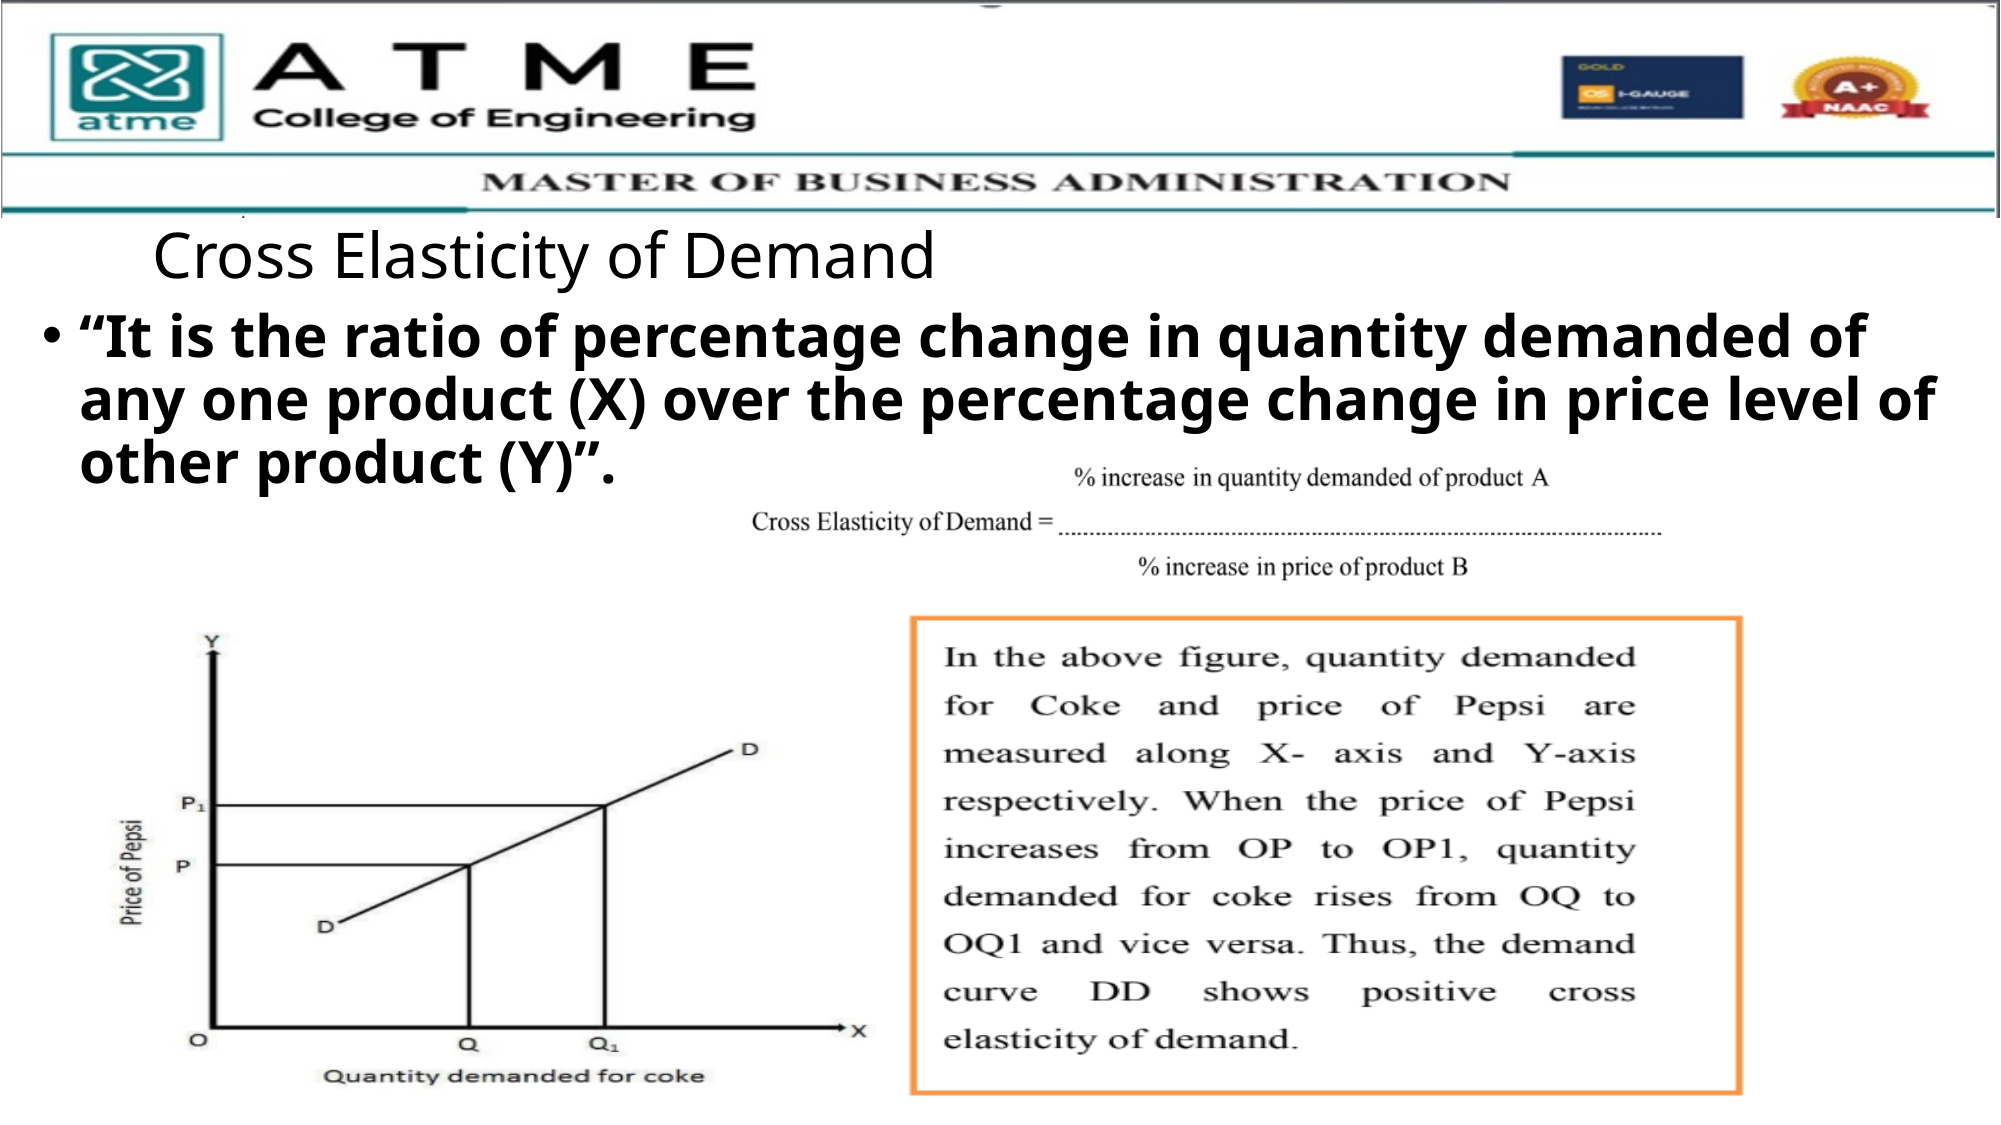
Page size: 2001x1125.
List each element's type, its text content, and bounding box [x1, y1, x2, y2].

picture [15, 460, 1772, 1106]
picture [1, 0, 2000, 218]
title Cross Elasticity of Demand [137, 216, 1863, 299]
list “It is the ratio of percentage change in quantity demanded of any one product (X) over the percentage change in price level of other product (Y)”. [26, 299, 1984, 1106]
